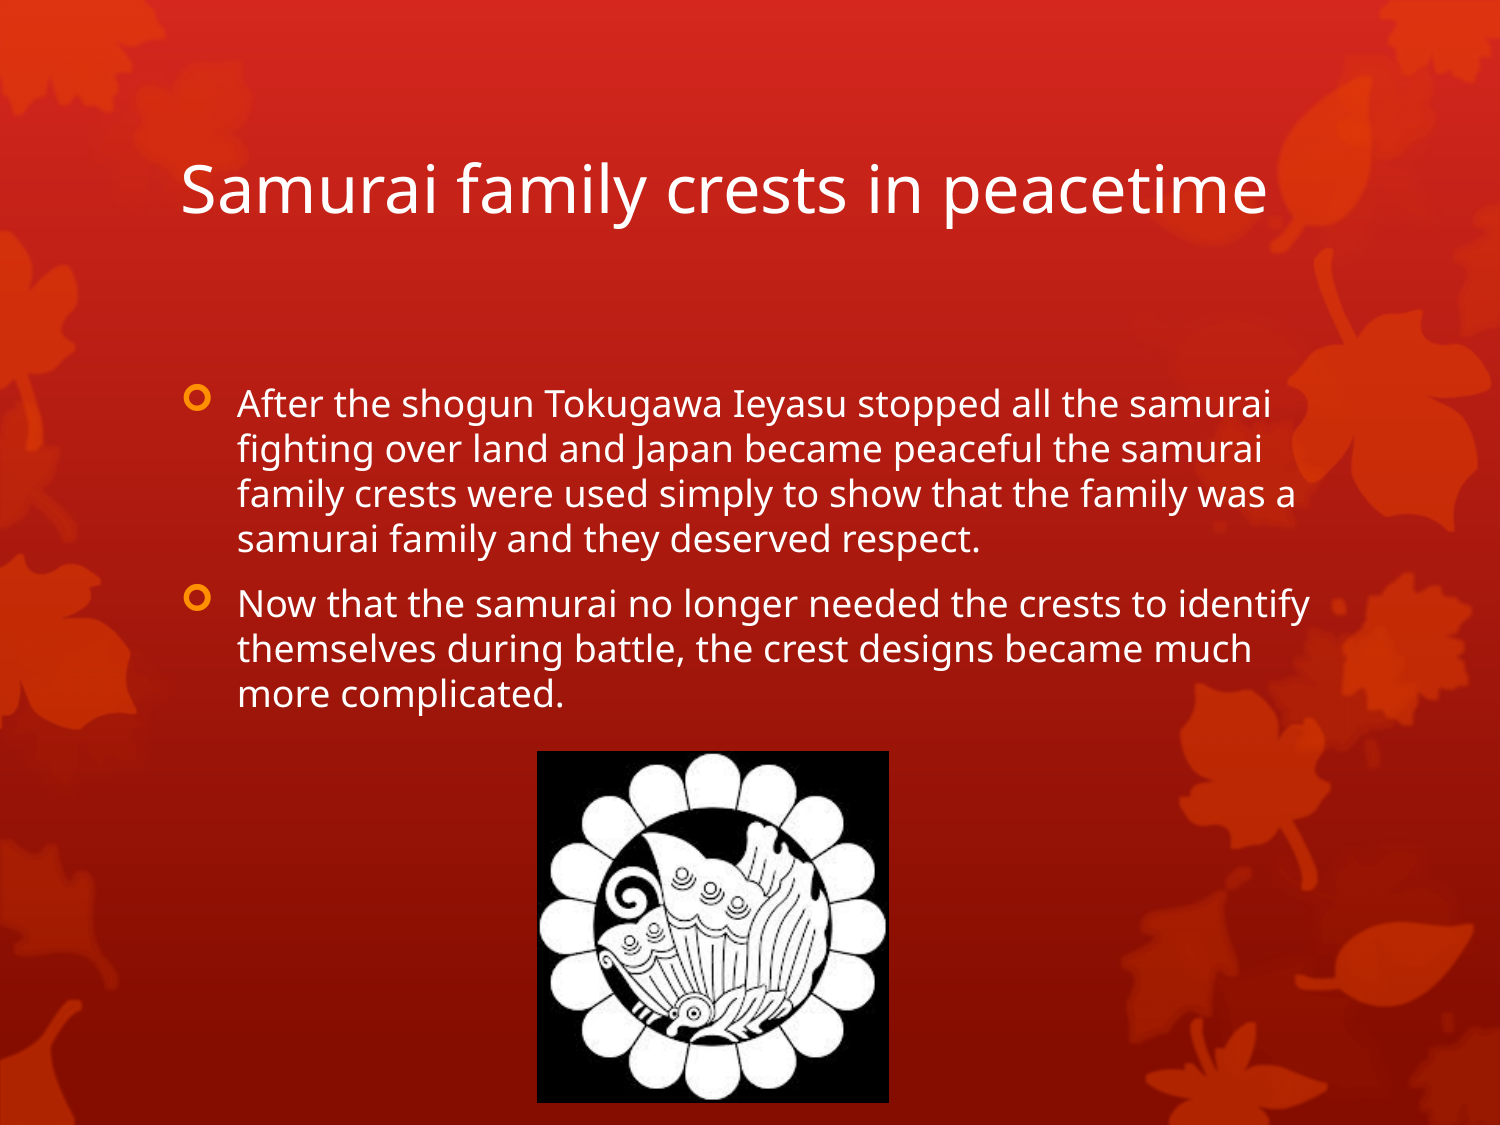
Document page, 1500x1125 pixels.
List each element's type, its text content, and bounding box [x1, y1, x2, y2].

list After the shogun Tokugawa Ieyasu stopped all the samurai fighting over land and Japan became peaceful the samurai family crests were used simply to show that the family was a samurai family and they deserved respect. Now that the samurai no longer needed the crests to identify themselves during battle, the crest designs became much more complicated. [165, 296, 1335, 799]
picture [536, 750, 890, 1104]
title Samurai family crests in peacetime [165, 110, 1447, 263]
